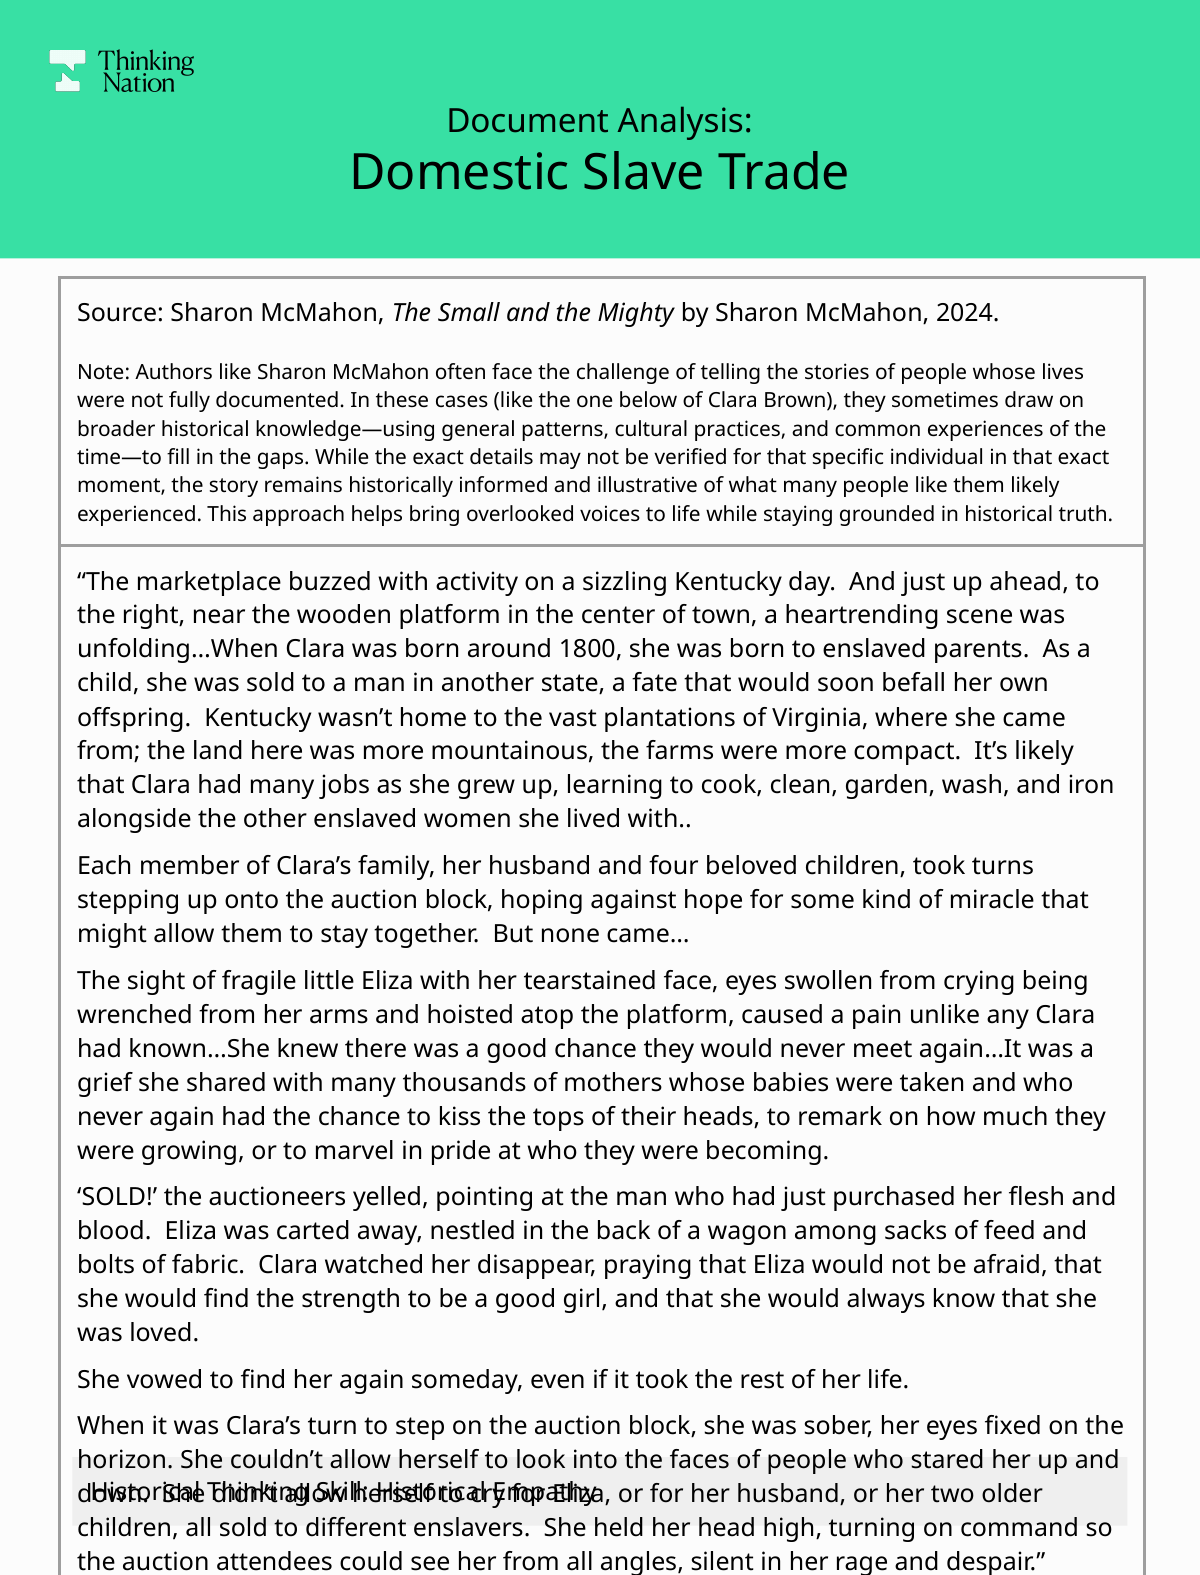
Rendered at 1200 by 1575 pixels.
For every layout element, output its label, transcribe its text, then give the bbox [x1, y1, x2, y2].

picture [33, 35, 199, 105]
table_cell “The marketplace buzzed with activity on a sizzling Kentucky day. And just up ahead, to the right, near the wooden platform in the center of town, a heartrending scene was unfolding…When Clara was born around 1800, she was born to enslaved parents. As a child, she was sold to a man in another state, a fate that would soon befall her own offspring. Kentucky wasn’t home to the vast plantations of Virginia, where she came from; the land here was more mountainous, the farms were more compact. It’s likely that Clara had many jobs as she grew up, learning to cook, clean, garden, wash, and iron alongside the other enslaved women she lived with.. Each member of Clara’s family, her husband and four beloved children, took turns stepping up onto the auction block, hoping against hope for some kind of miracle that might allow them to stay together. But none came… The sight of fragile little Eliza with her tearstained face, eyes swollen from crying being wrenched from her arms and hoisted atop the platform, caused a pain unlike any Clara had known…She knew there was a good chance they would never meet again…It was a grief she shared with many thousands of mothers whose babies were taken and who never again had the chance to kiss the tops of their heads, to remark on how much they were growing, or to marvel in pride at who they were becoming. ‘SOLD!’ the auctioneers yelled, pointing at the man who had just purchased her flesh and blood. Eliza was carted away, nestled in the back of a wagon among sacks of feed and bolts of fabric. Clara watched her disappear, praying that Eliza would not be afraid, that she would find the strength to be a good girl, and that she would always know that she was loved. She vowed to find her again someday, even if it took the rest of her life. When it was Clara’s turn to step on the auction block, she was sober, her eyes fixed on the horizon. She couldn’t allow herself to look into the faces of people who stared her up and down. She didn’t allow herself to cry for Eliza, or for her husband, or her two older children, all sold to different enslavers. She held her head high, turning on command so the auction attendees could see her from all angles, silent in her rage and despair.” [61, 547, 1143, 1575]
text_box Document Analysis: Domestic Slave Trade [0, 0, 1200, 259]
table_header Source: Sharon McMahon, The Small and the Mighty by Sharon McMahon, 2024. Note: Authors like Sharon McMahon often face the challenge of telling the stories of people whose lives were not fully documented. In these cases (like the one below of Clara Brown), they sometimes draw on broader historical knowledge—using general patterns, cultural practices, and common experiences of the time—to fill in the gaps. While the exact details may not be verified for that specific individual in that exact moment, the story remains historically informed and illustrative of what many people like them likely experienced. This approach helps bring overlooked voices to life while staying grounded in historical truth. [61, 279, 1143, 544]
